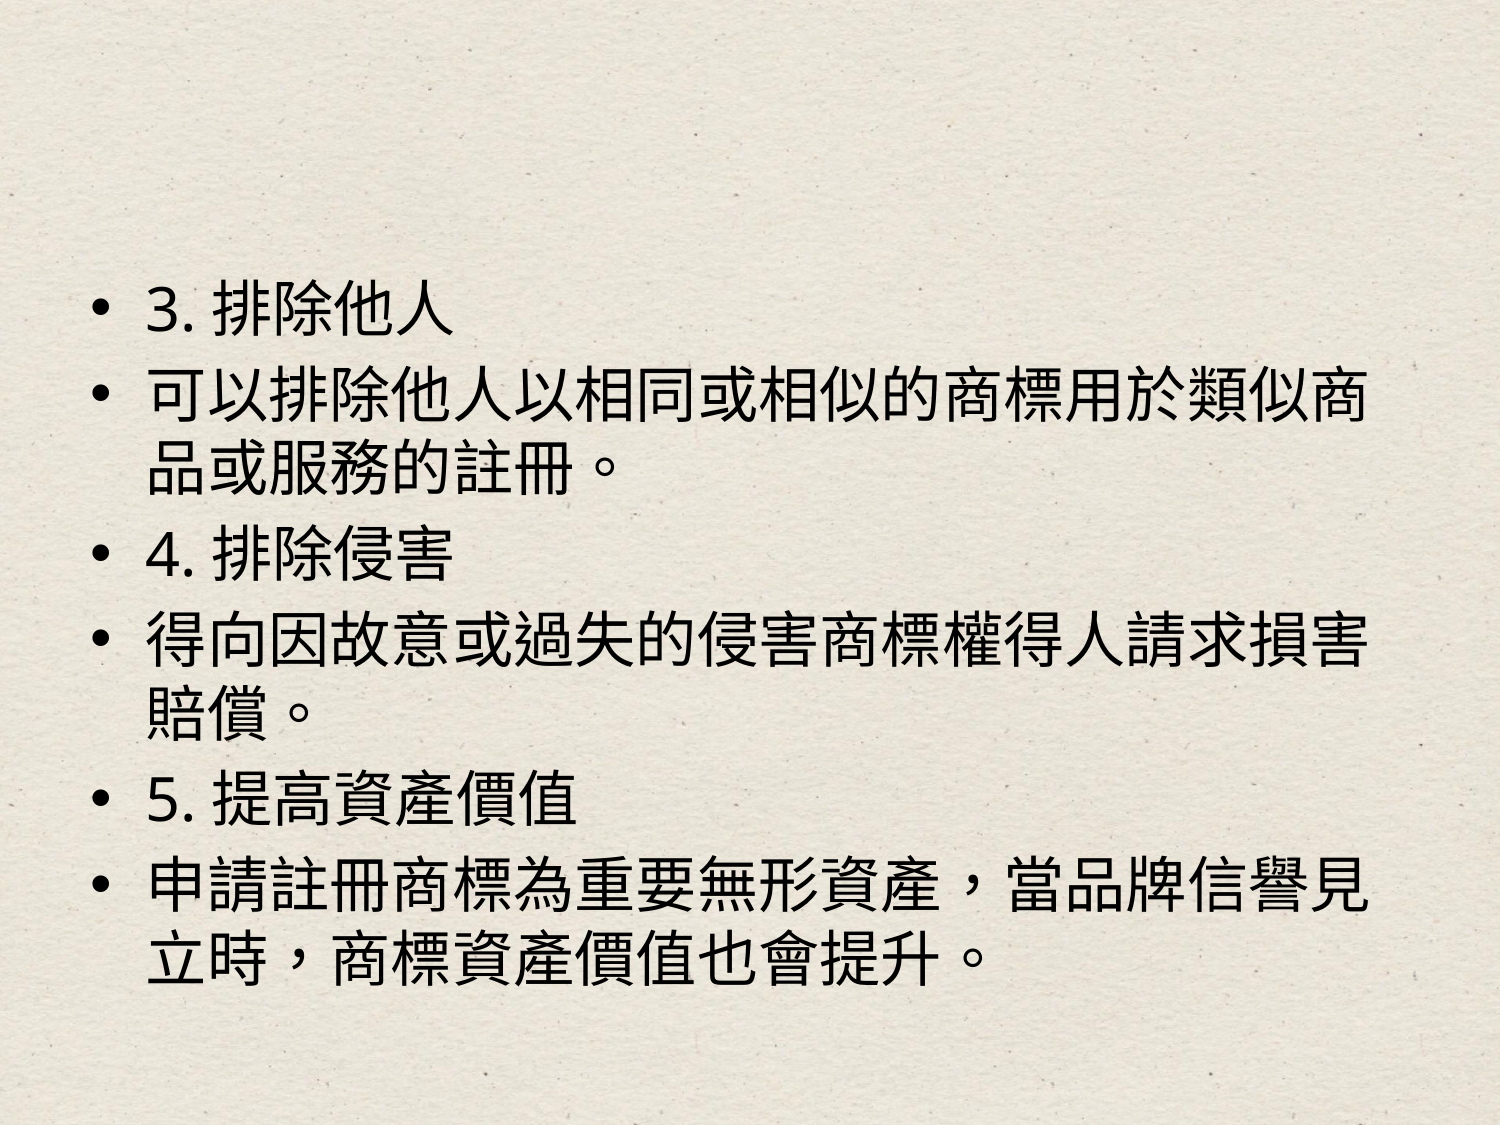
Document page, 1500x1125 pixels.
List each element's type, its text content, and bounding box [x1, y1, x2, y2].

picture [0, 0, 1500, 1125]
list 3.排除他人 可以排除他人以相同或相似的商標用於類似商品或服務的註冊。 4.排除侵害 得向因故意或過失的侵害商標權得人請求損害賠償。 5.提高資產價值 申請註冊商標為重要無形資產，當品牌信譽見立時，商標資產價值也會提升。 [75, 262, 1425, 1005]
